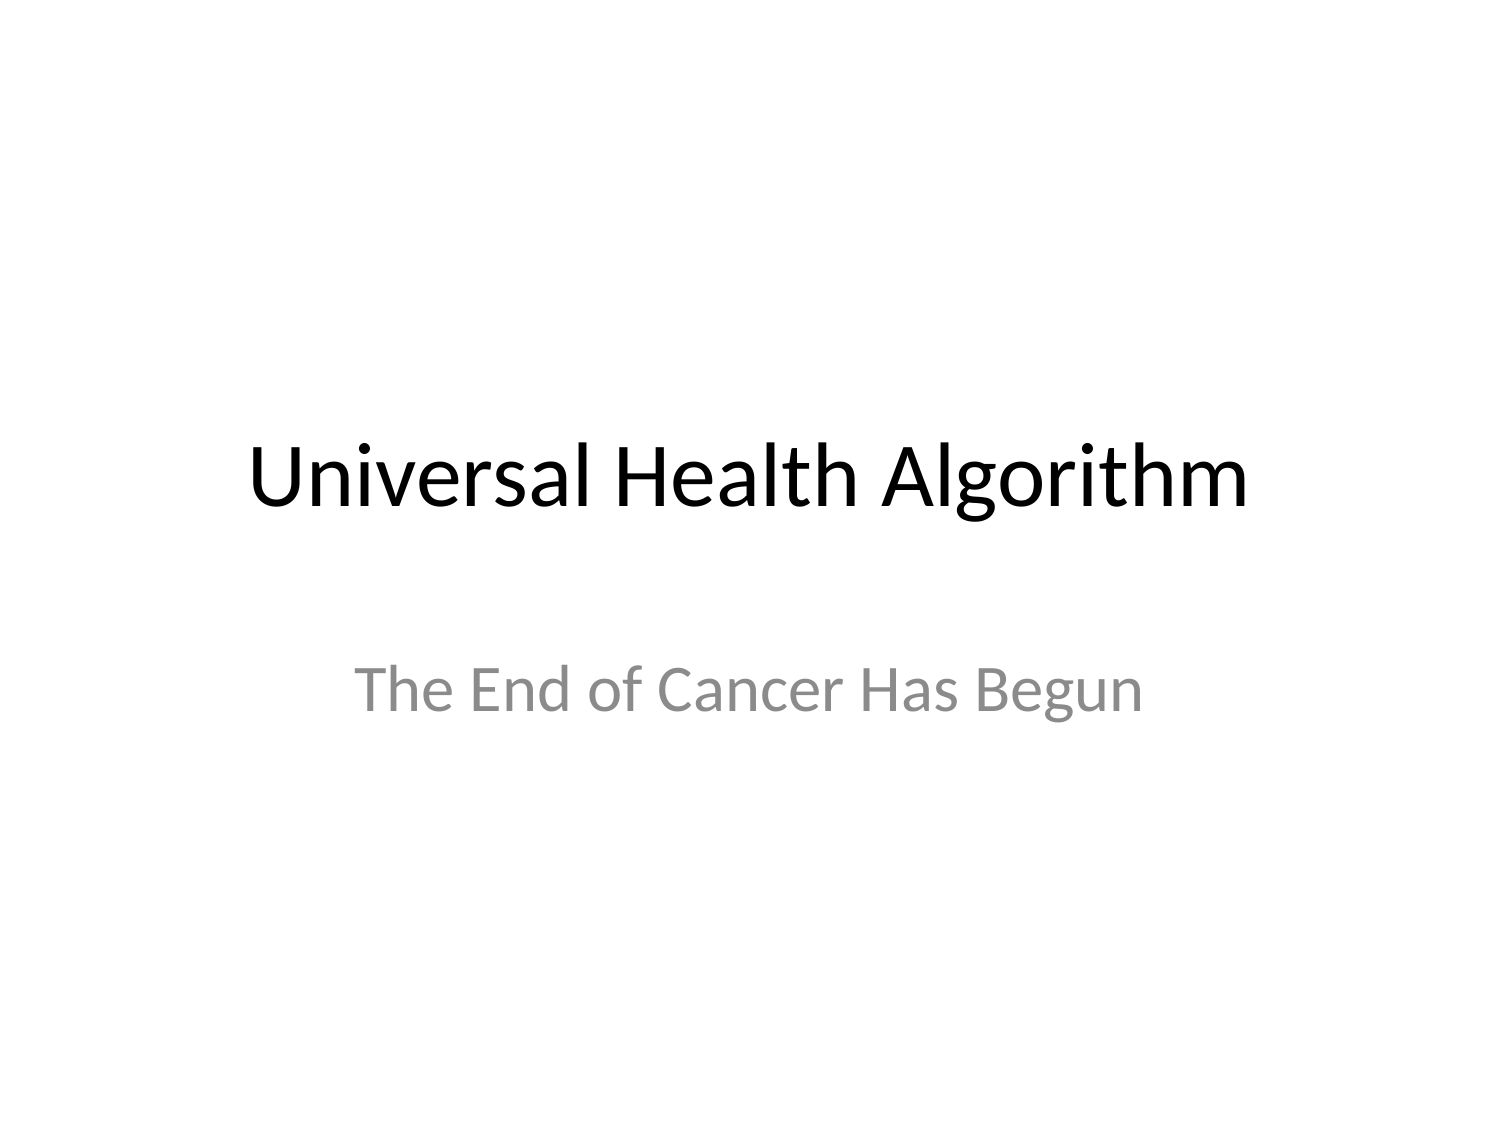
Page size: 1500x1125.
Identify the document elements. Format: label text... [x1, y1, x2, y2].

subtitle The End of Cancer Has Begun [225, 637, 1275, 925]
title Universal Health Algorithm [112, 349, 1388, 591]
